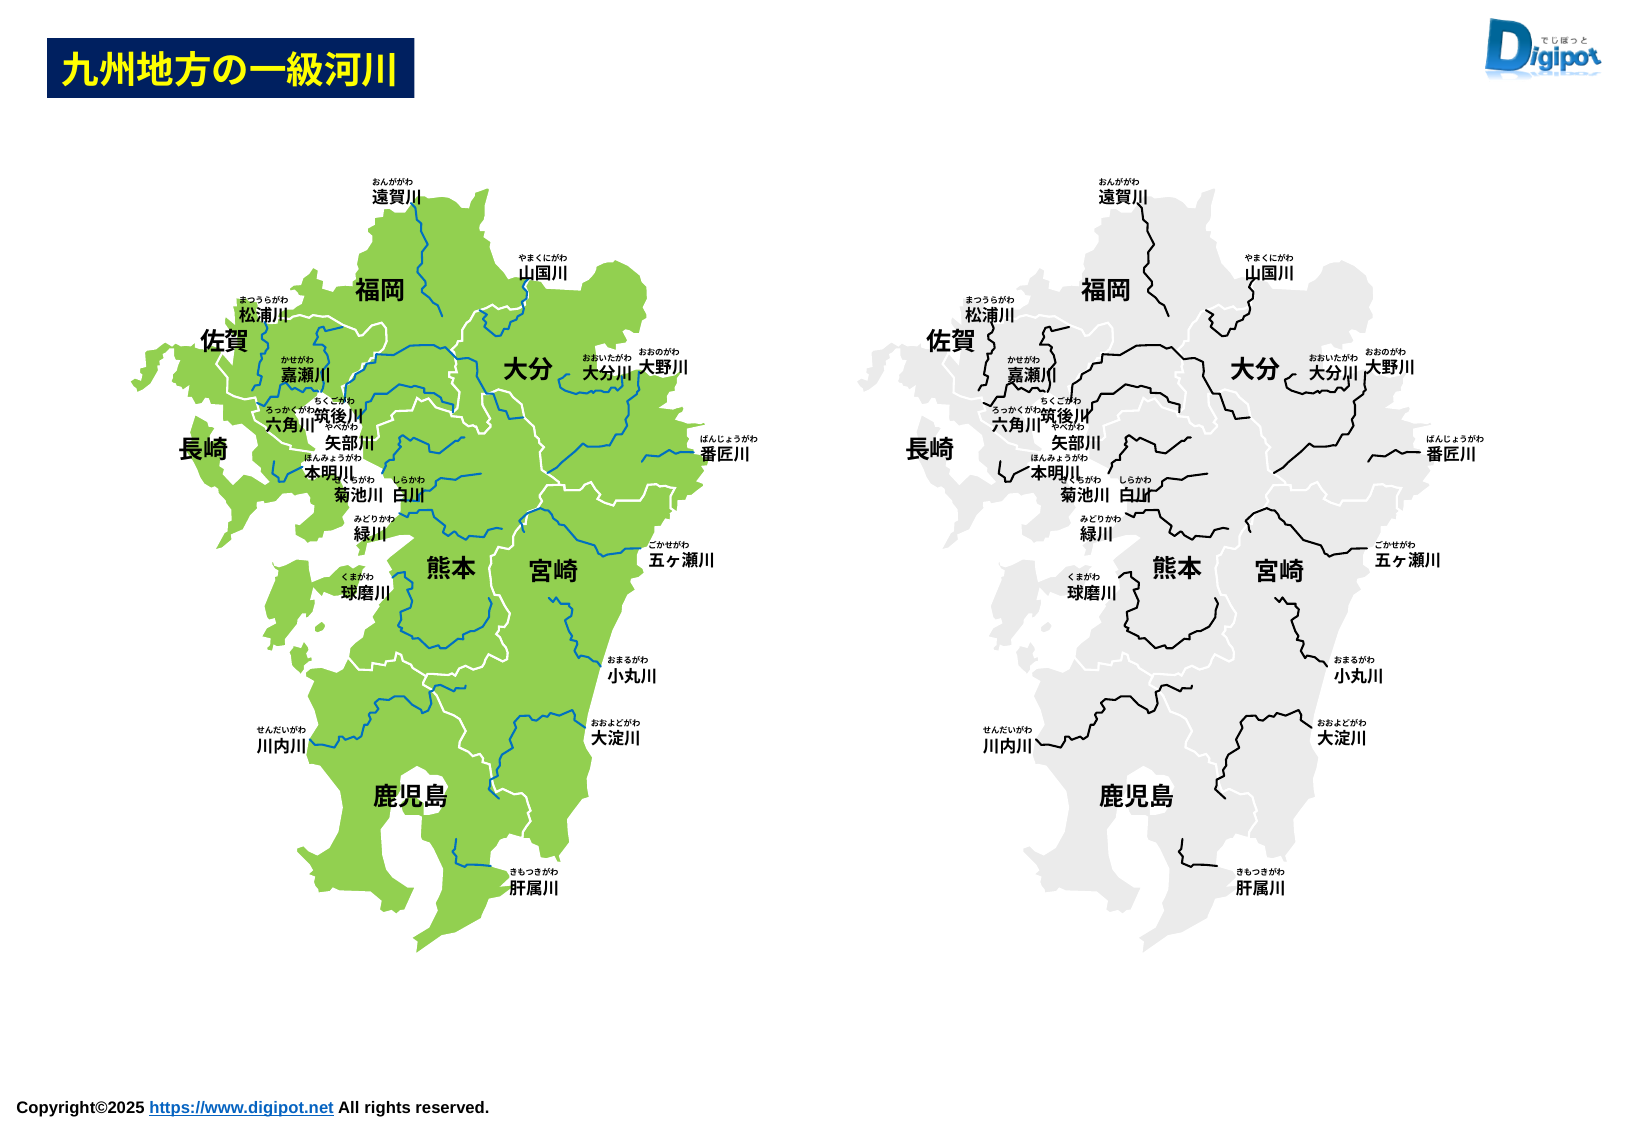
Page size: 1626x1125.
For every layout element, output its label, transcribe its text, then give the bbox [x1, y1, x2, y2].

picture [1485, 18, 1602, 82]
text_box 九州地方の一級河川 [47, 38, 415, 98]
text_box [855, 169, 1501, 956]
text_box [129, 169, 774, 956]
